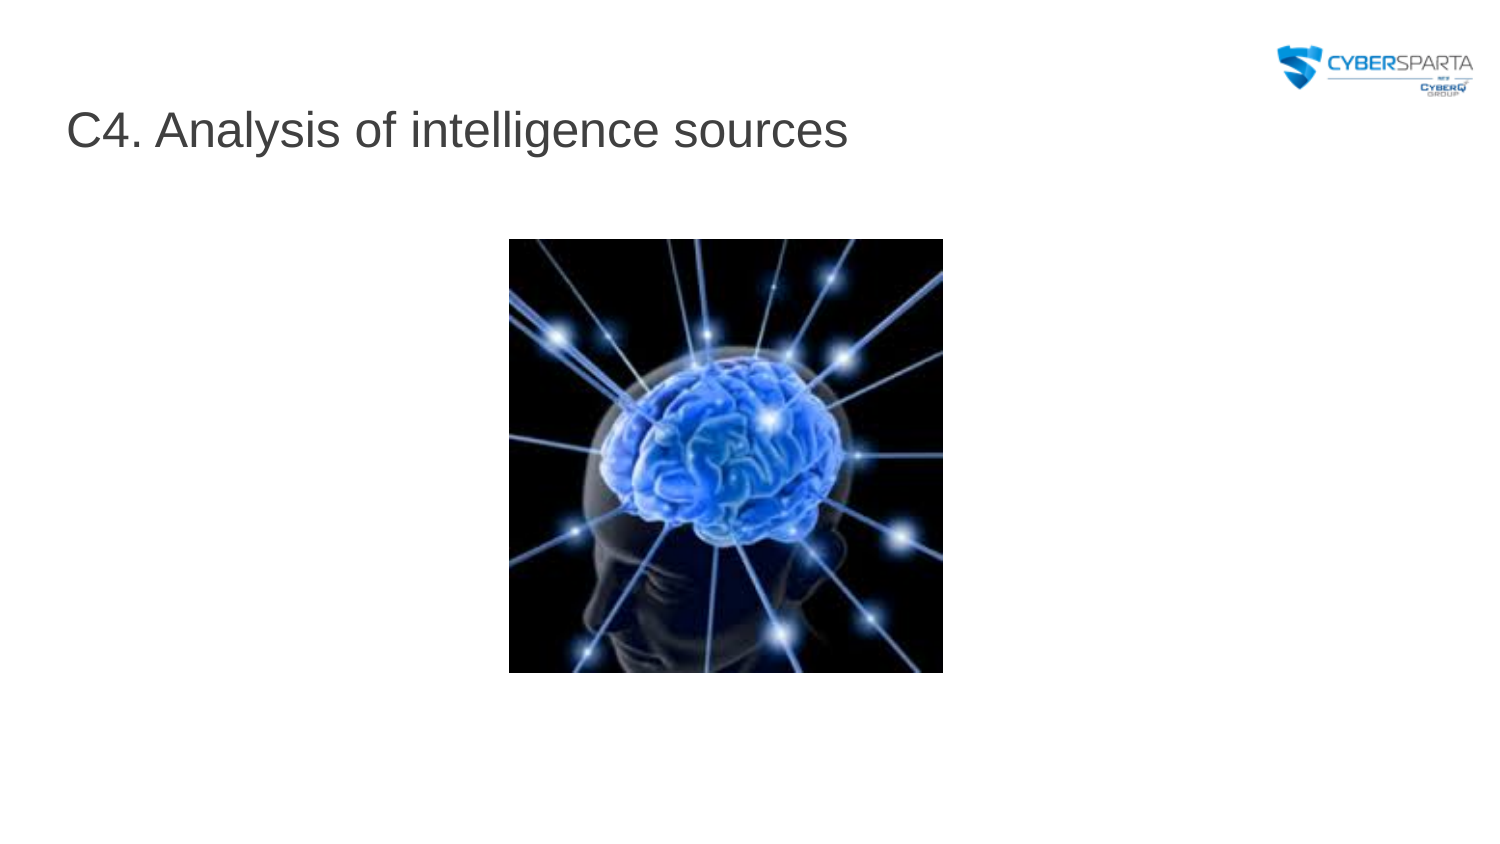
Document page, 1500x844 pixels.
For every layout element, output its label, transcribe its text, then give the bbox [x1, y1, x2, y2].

picture [1252, 0, 1500, 139]
picture [509, 239, 943, 673]
title C4. Analysis of intelligence sources [51, 72, 1449, 167]
